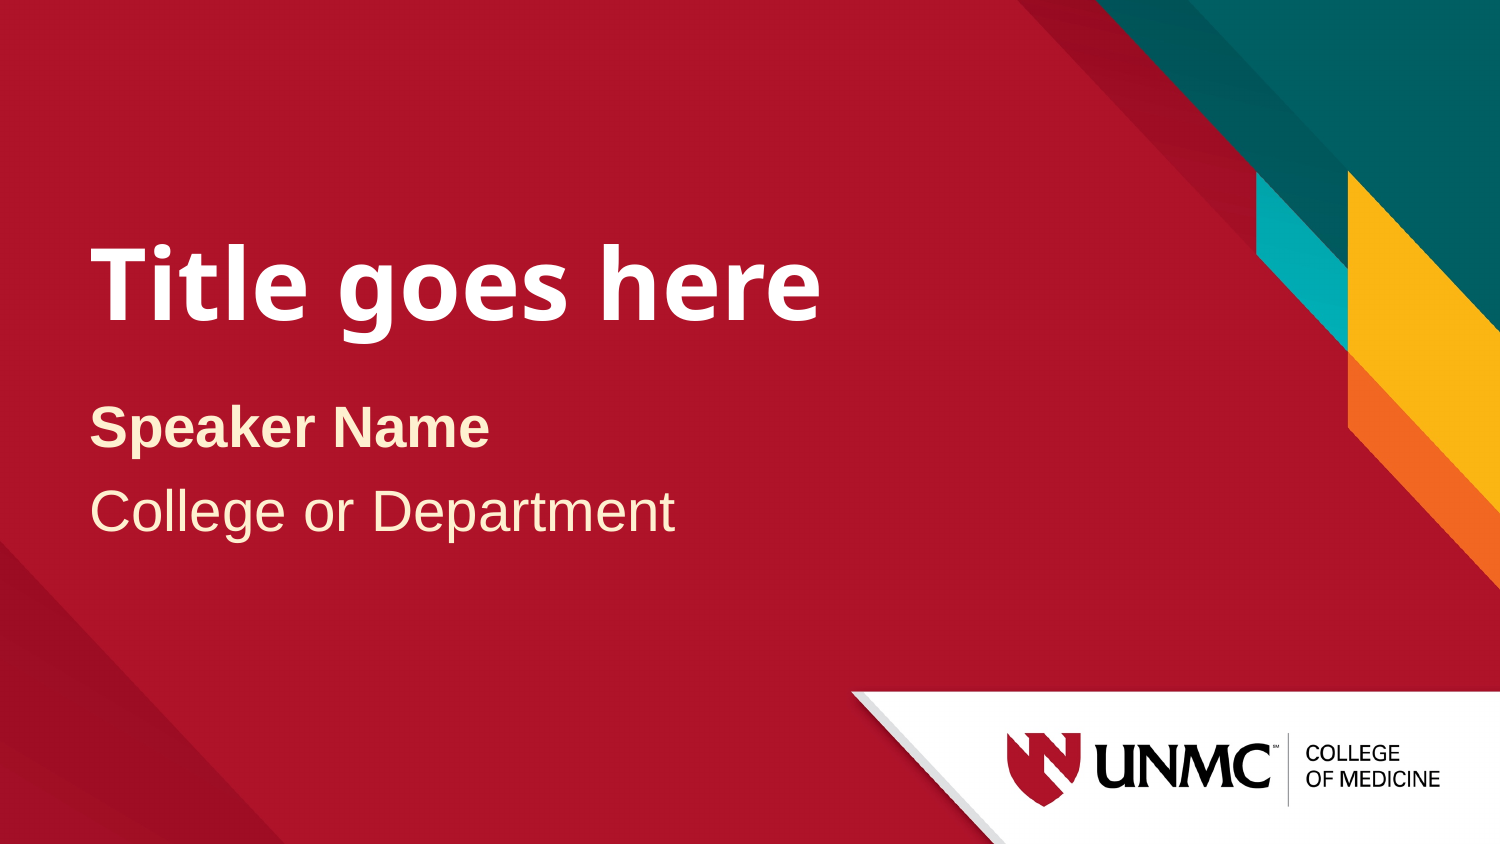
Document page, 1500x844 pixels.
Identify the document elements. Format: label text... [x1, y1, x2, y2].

title Title goes here [74, 109, 1238, 341]
picture [0, 0, 1500, 844]
subtitle Speaker Name College or Department [74, 389, 1238, 602]
